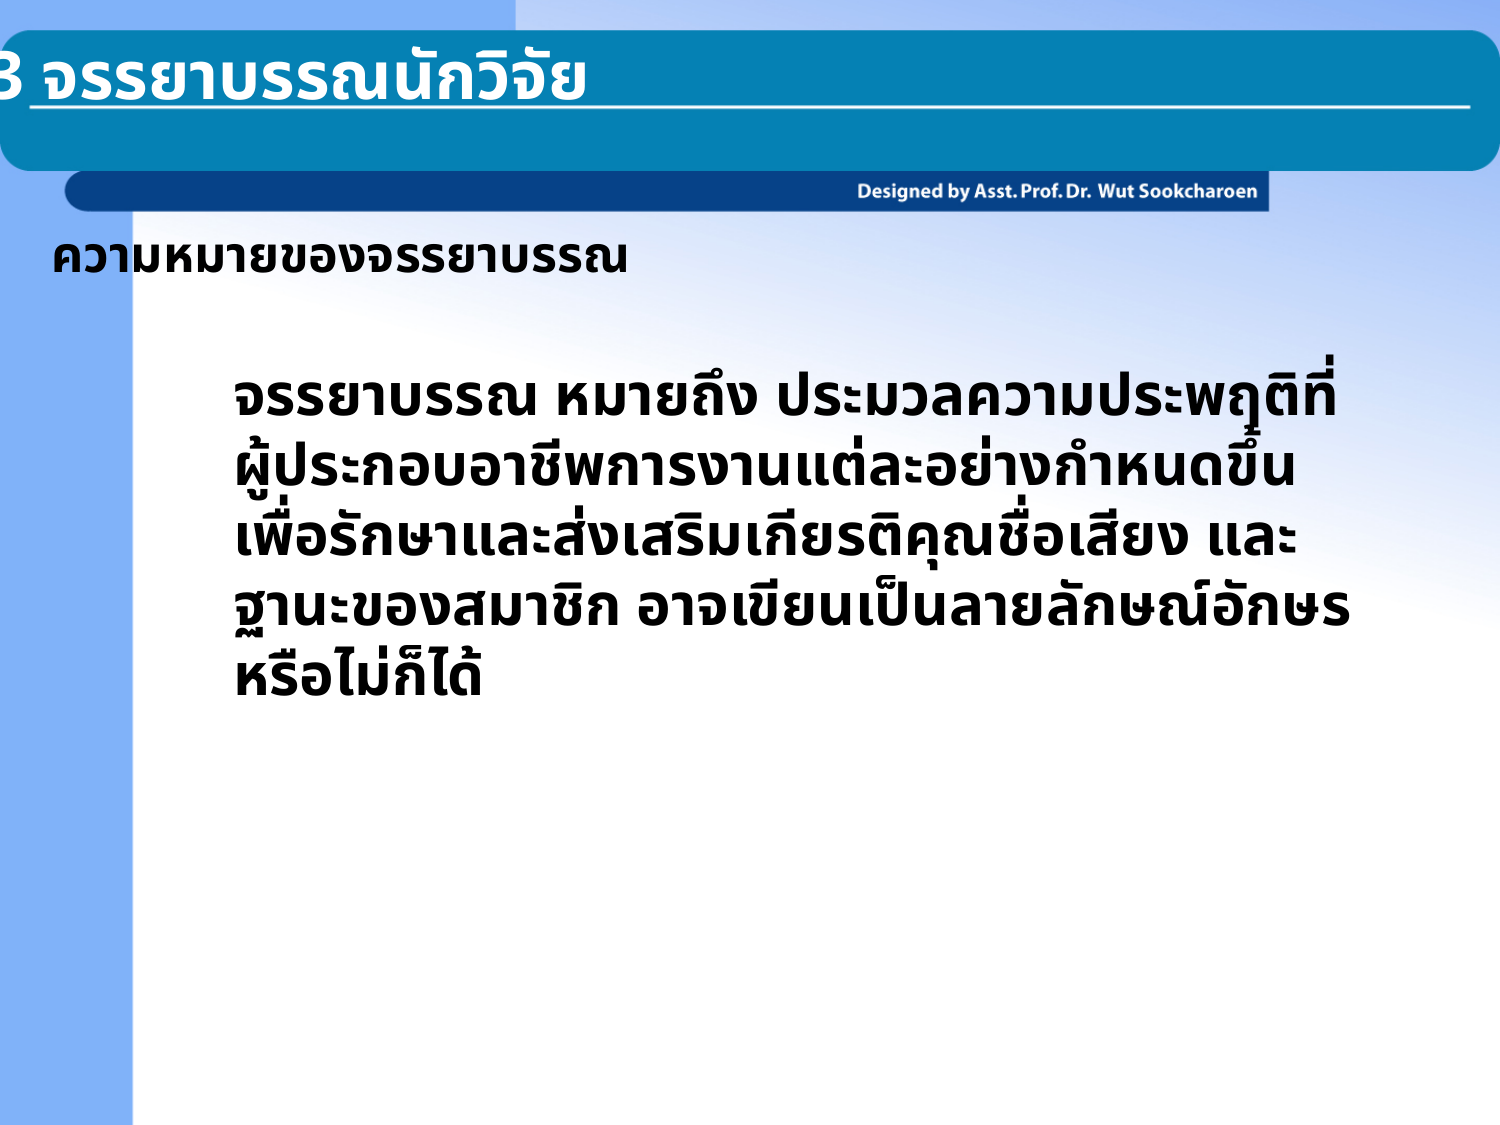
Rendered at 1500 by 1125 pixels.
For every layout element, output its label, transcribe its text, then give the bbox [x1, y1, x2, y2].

text_box ความหมายของจรรยาบรรณ [36, 215, 646, 290]
text_box จรรยาบรรณ หมายถึง ประมวลความประพฤติที่ผู้ประกอบอาชีพการงานแต่ละอย่างกำหนดขึ้น เพื่อรักษาและส่งเสริมเกียรติคุณชื่อเสียง และฐานะของสมาชิก อาจเขียนเป็นลายลักษณ์อักษรหรือไม่ก็ได้ [218, 349, 1376, 715]
picture [0, 148, 1500, 1125]
picture [0, 0, 1500, 53]
text_box 2.3 จรรยาบรรณนักวิจัย [0, 25, 605, 121]
